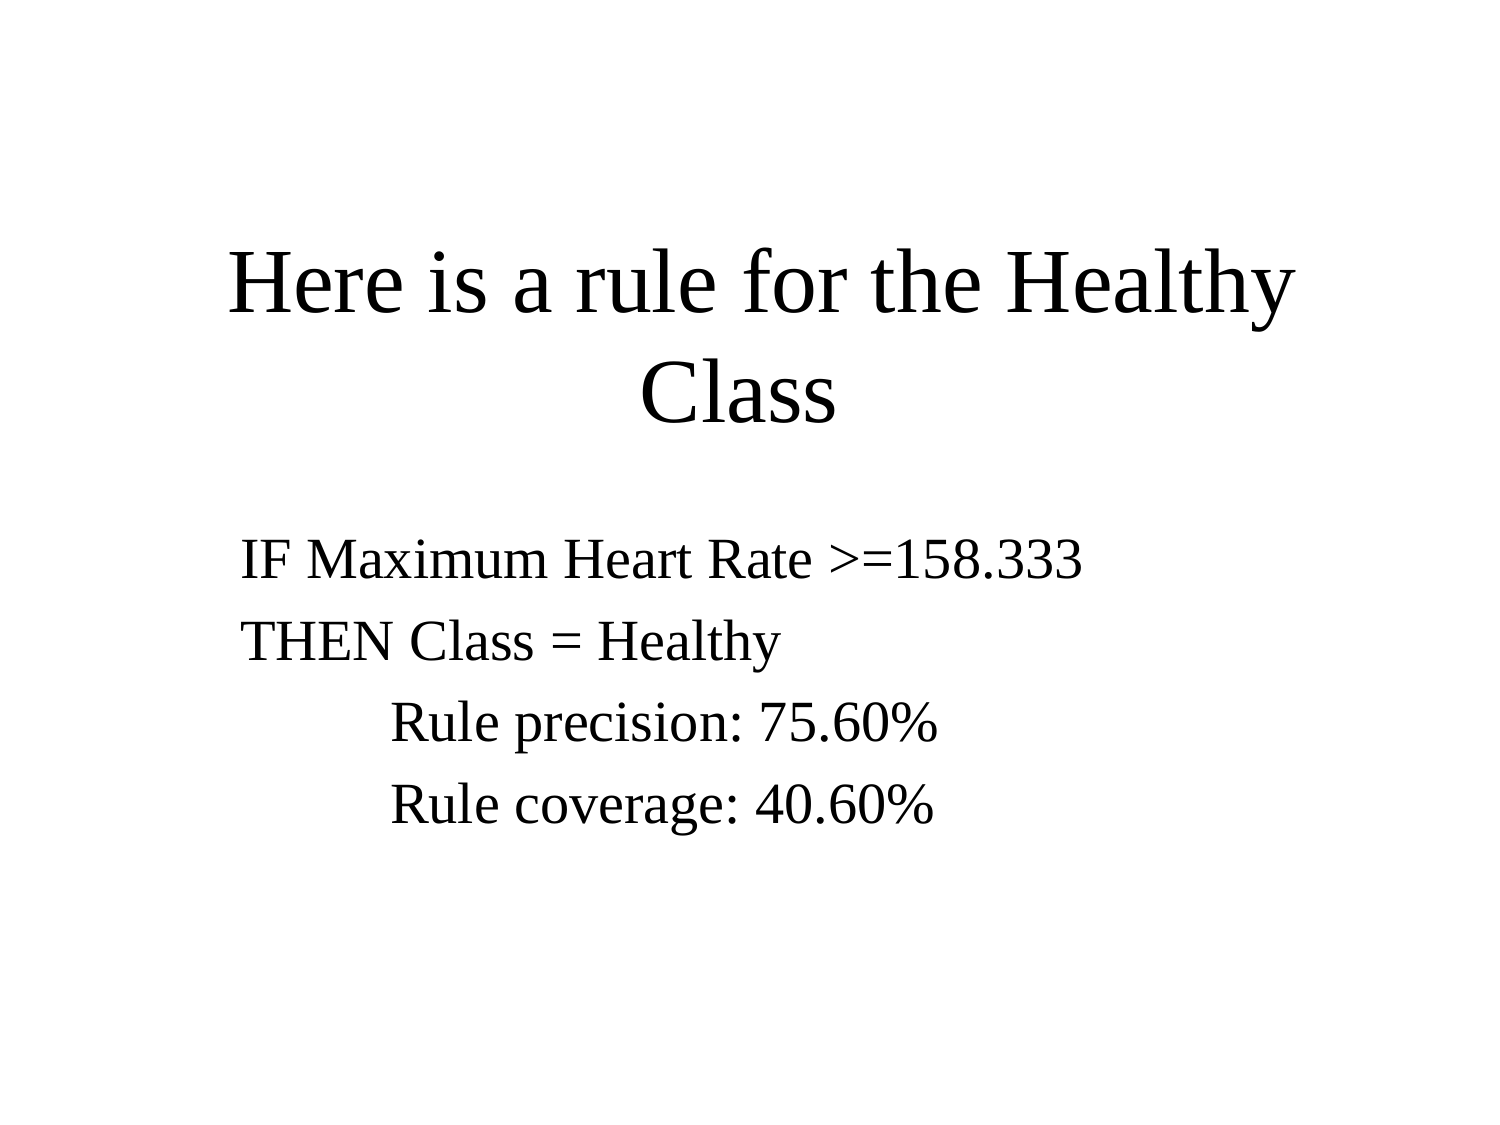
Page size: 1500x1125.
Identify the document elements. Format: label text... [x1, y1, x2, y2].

subtitle IF Maximum Heart Rate >=158.333 THEN Class = Healthy Rule precision: 75.60% Rule coverage: 40.60% [225, 512, 1413, 913]
title Here is a rule for the Healthy Class [125, 237, 1400, 425]
